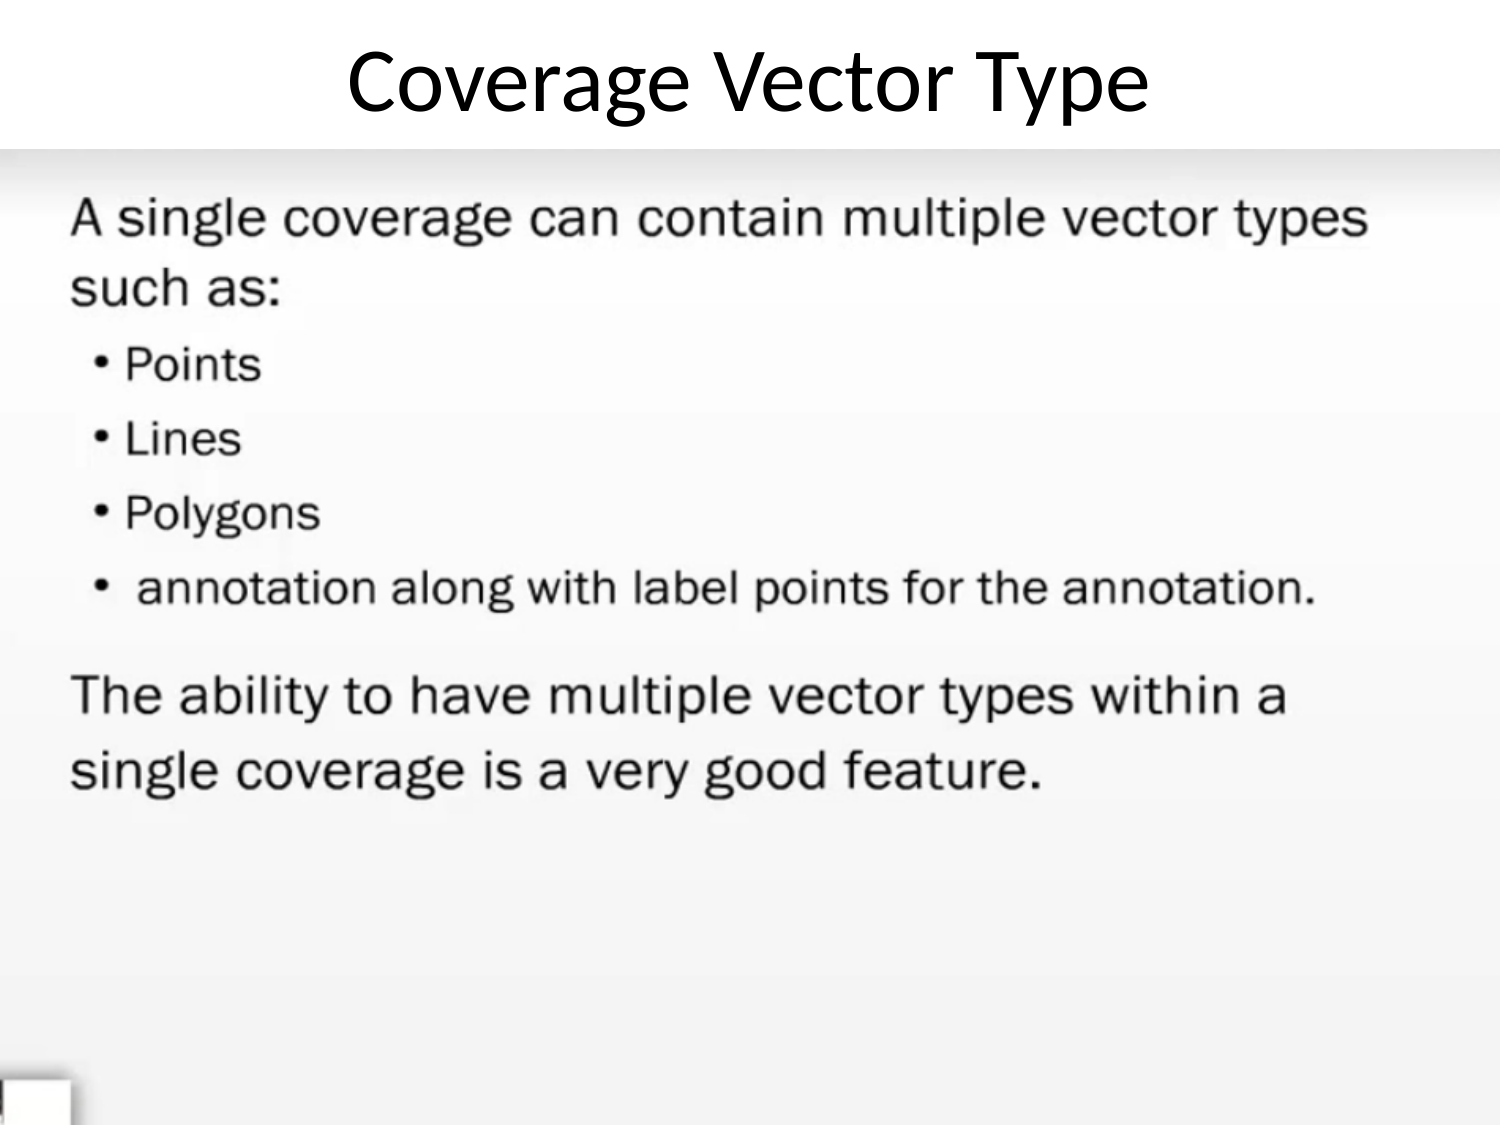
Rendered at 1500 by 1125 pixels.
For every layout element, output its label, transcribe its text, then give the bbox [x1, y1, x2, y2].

title Coverage Vector Type [75, 0, 1425, 148]
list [0, 149, 1500, 1125]
